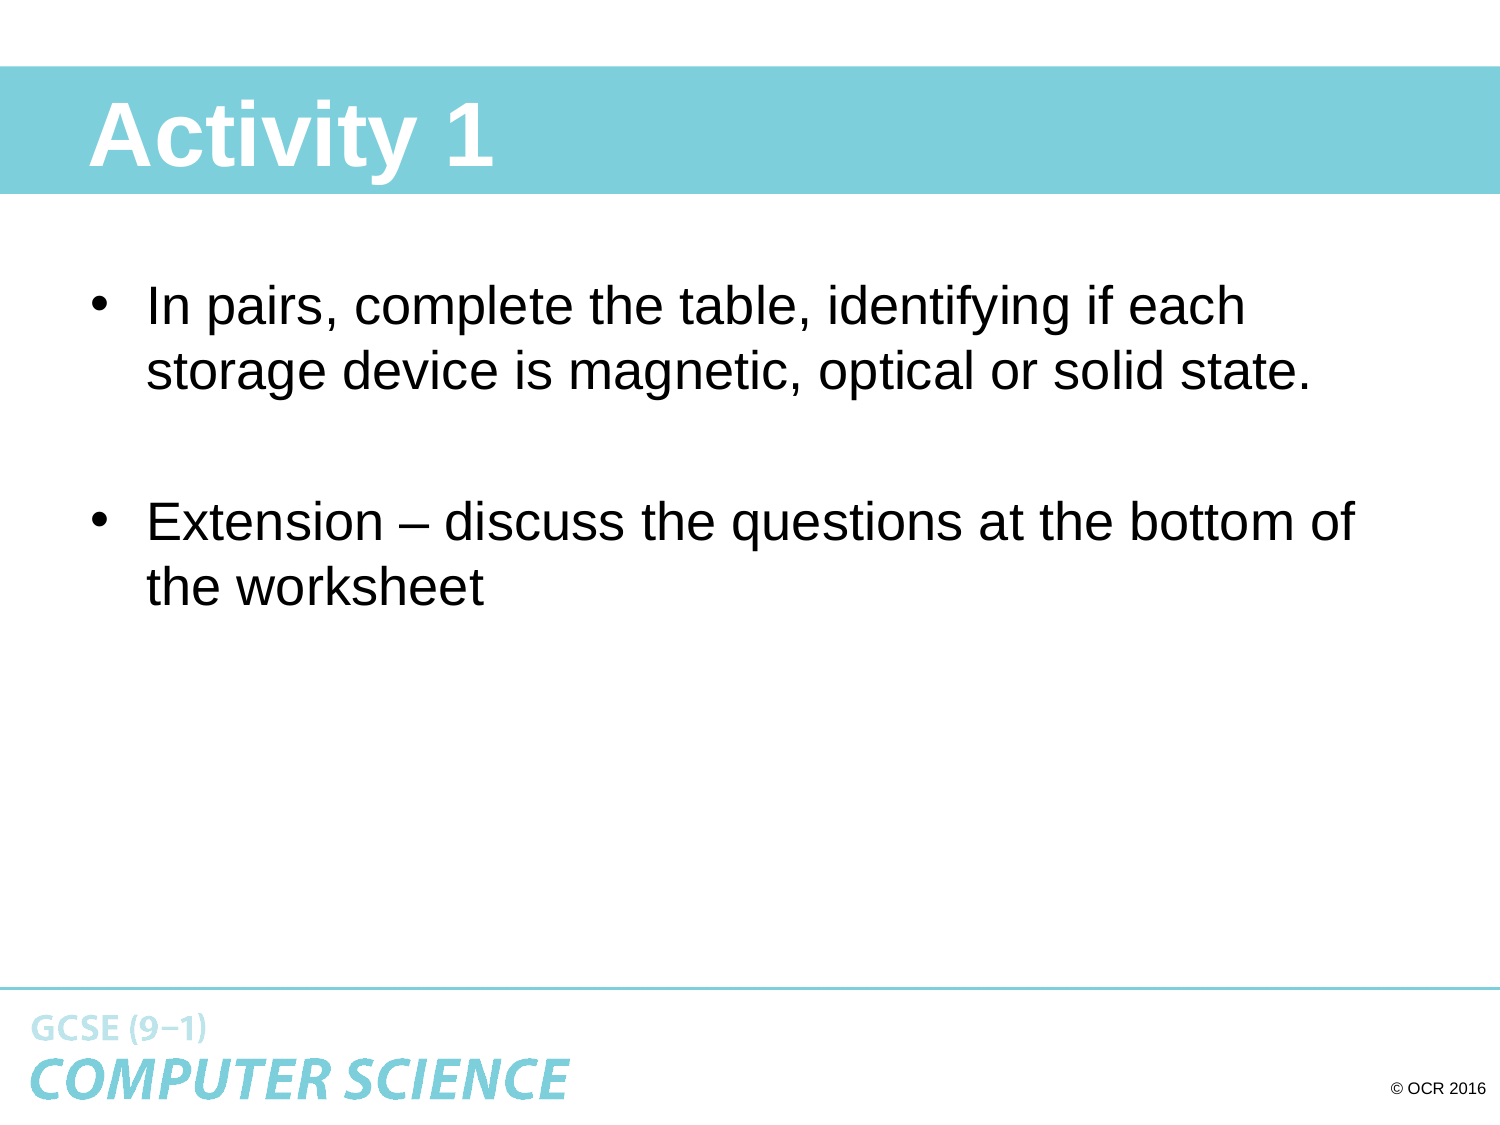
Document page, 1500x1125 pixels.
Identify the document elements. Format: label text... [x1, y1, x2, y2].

list In pairs, complete the table, identifying if each storage device is magnetic, optical or solid state. Extension – discuss the questions at the bottom of the worksheet [75, 262, 1425, 965]
picture [0, 987, 1500, 1124]
title Activity 1 [0, 66, 1500, 194]
